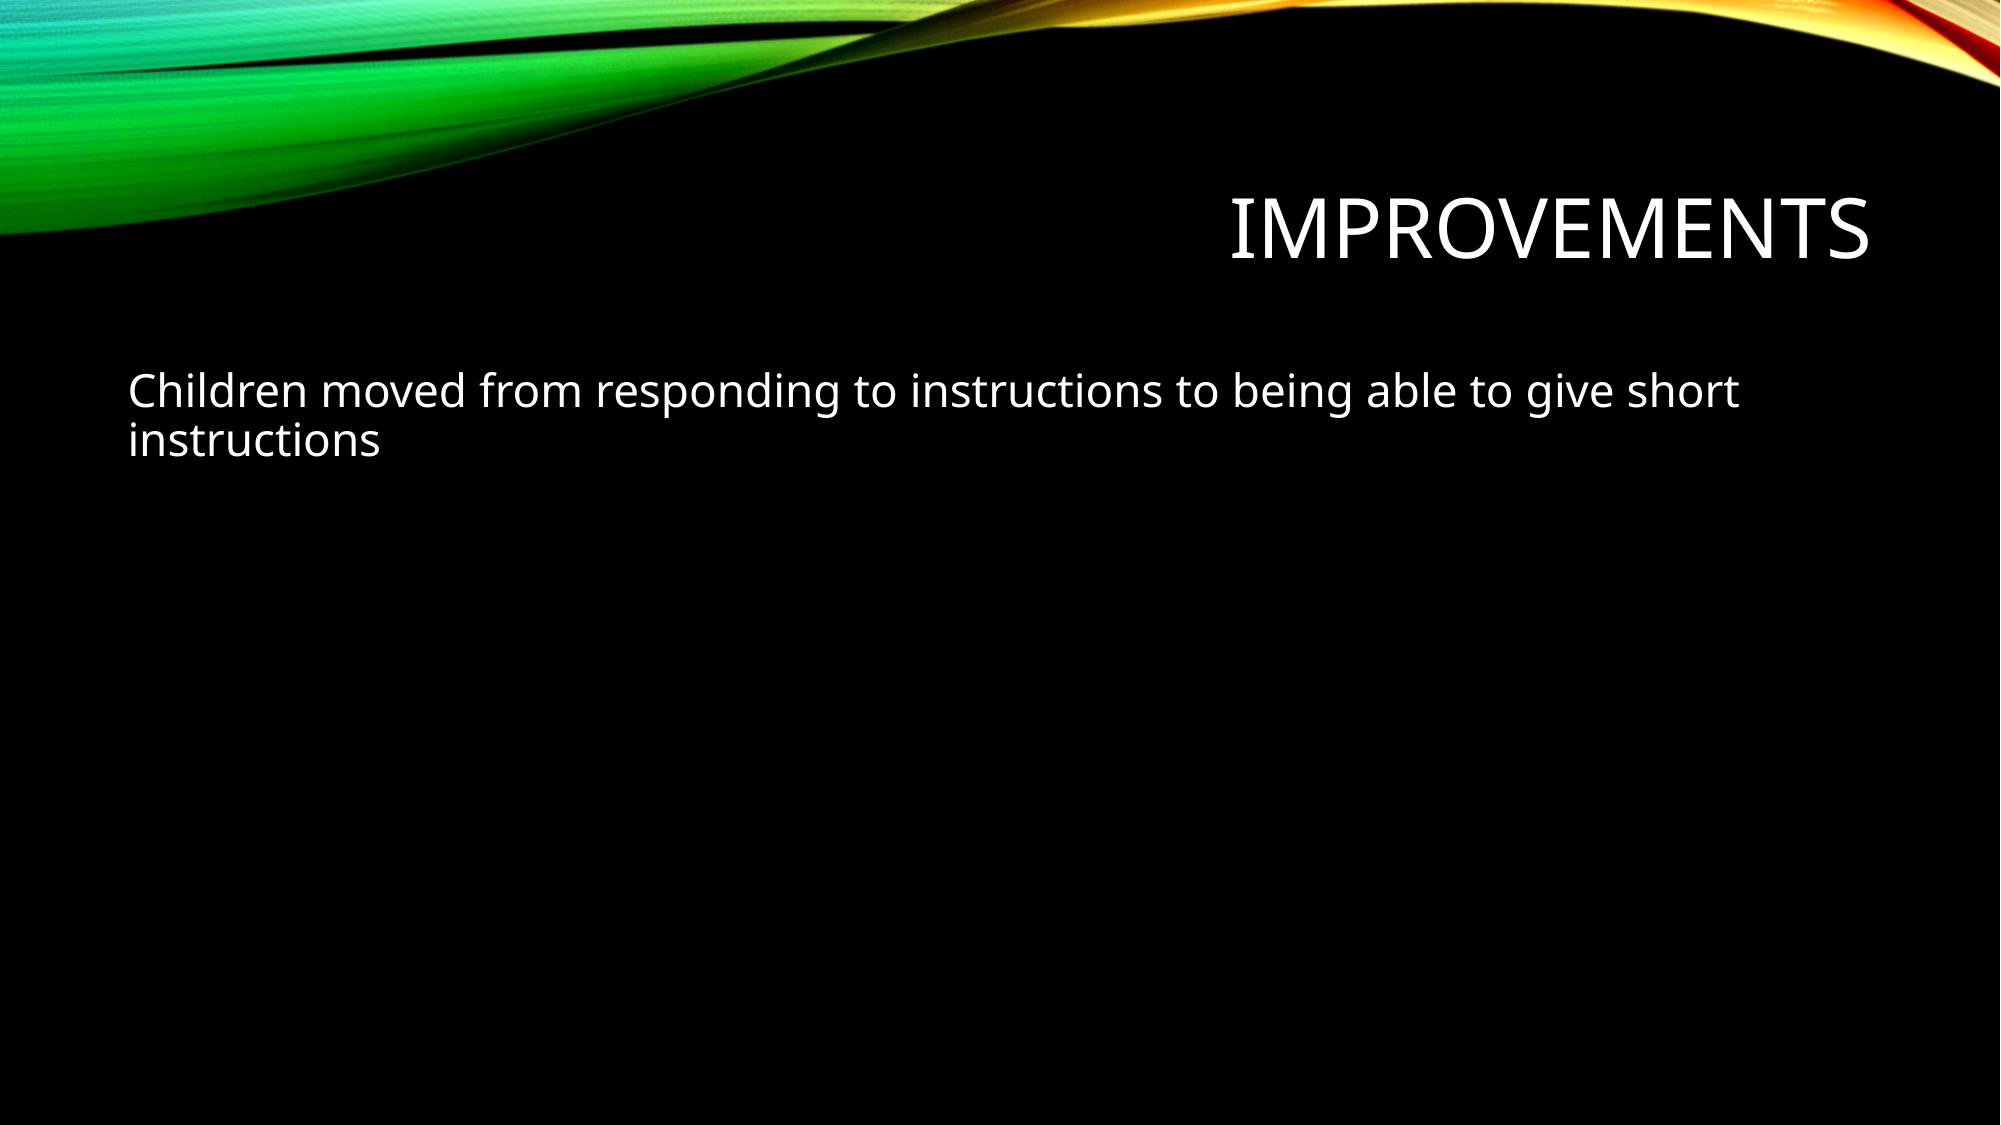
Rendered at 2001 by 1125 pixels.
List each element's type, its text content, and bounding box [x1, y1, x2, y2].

list Children moved from responding to instructions to being able to give short instructions [112, 360, 1888, 1021]
picture [0, 0, 2000, 237]
title Improvements [474, 125, 1888, 338]
